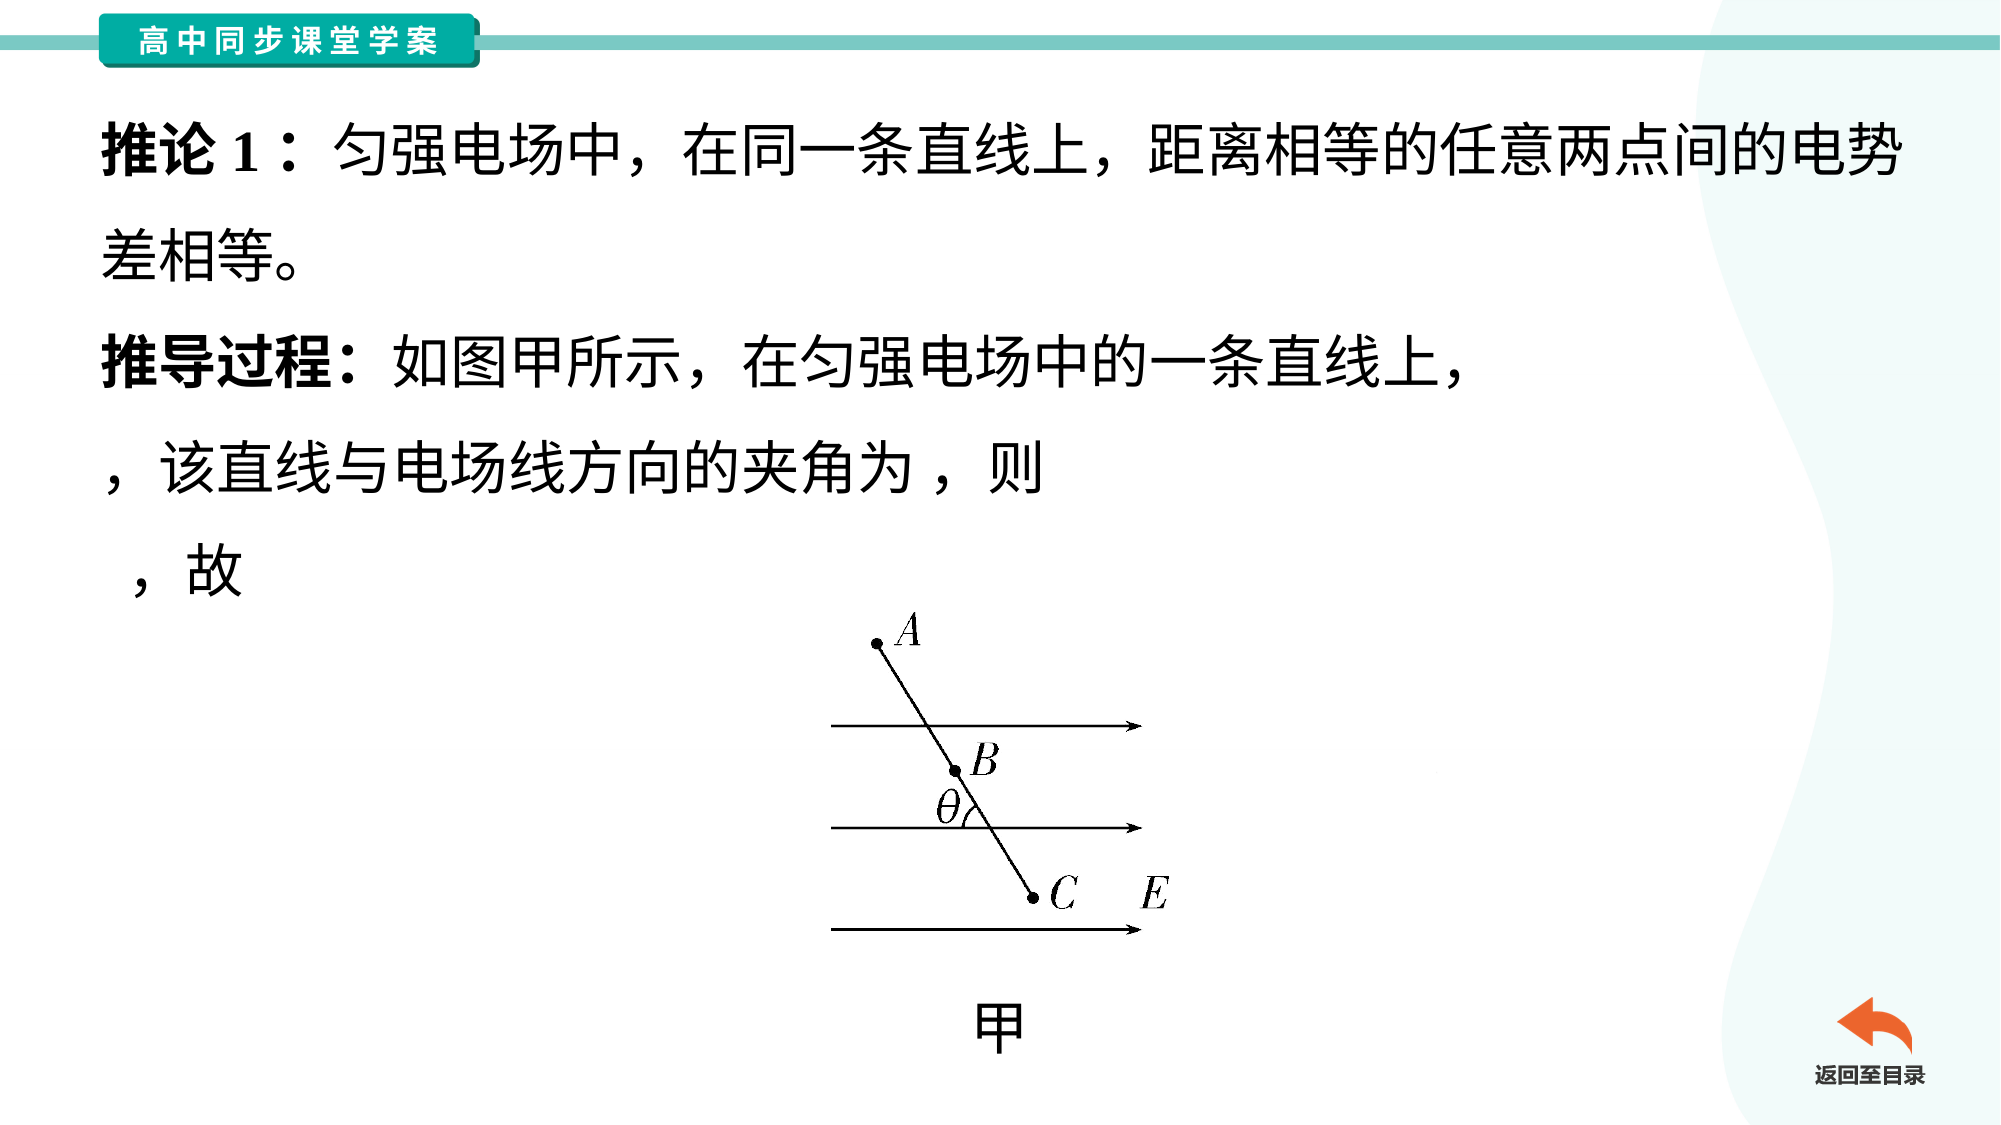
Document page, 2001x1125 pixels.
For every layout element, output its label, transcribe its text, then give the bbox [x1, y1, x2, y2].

picture [0, 0, 2000, 1125]
text_box 甲 [963, 955, 1036, 1120]
